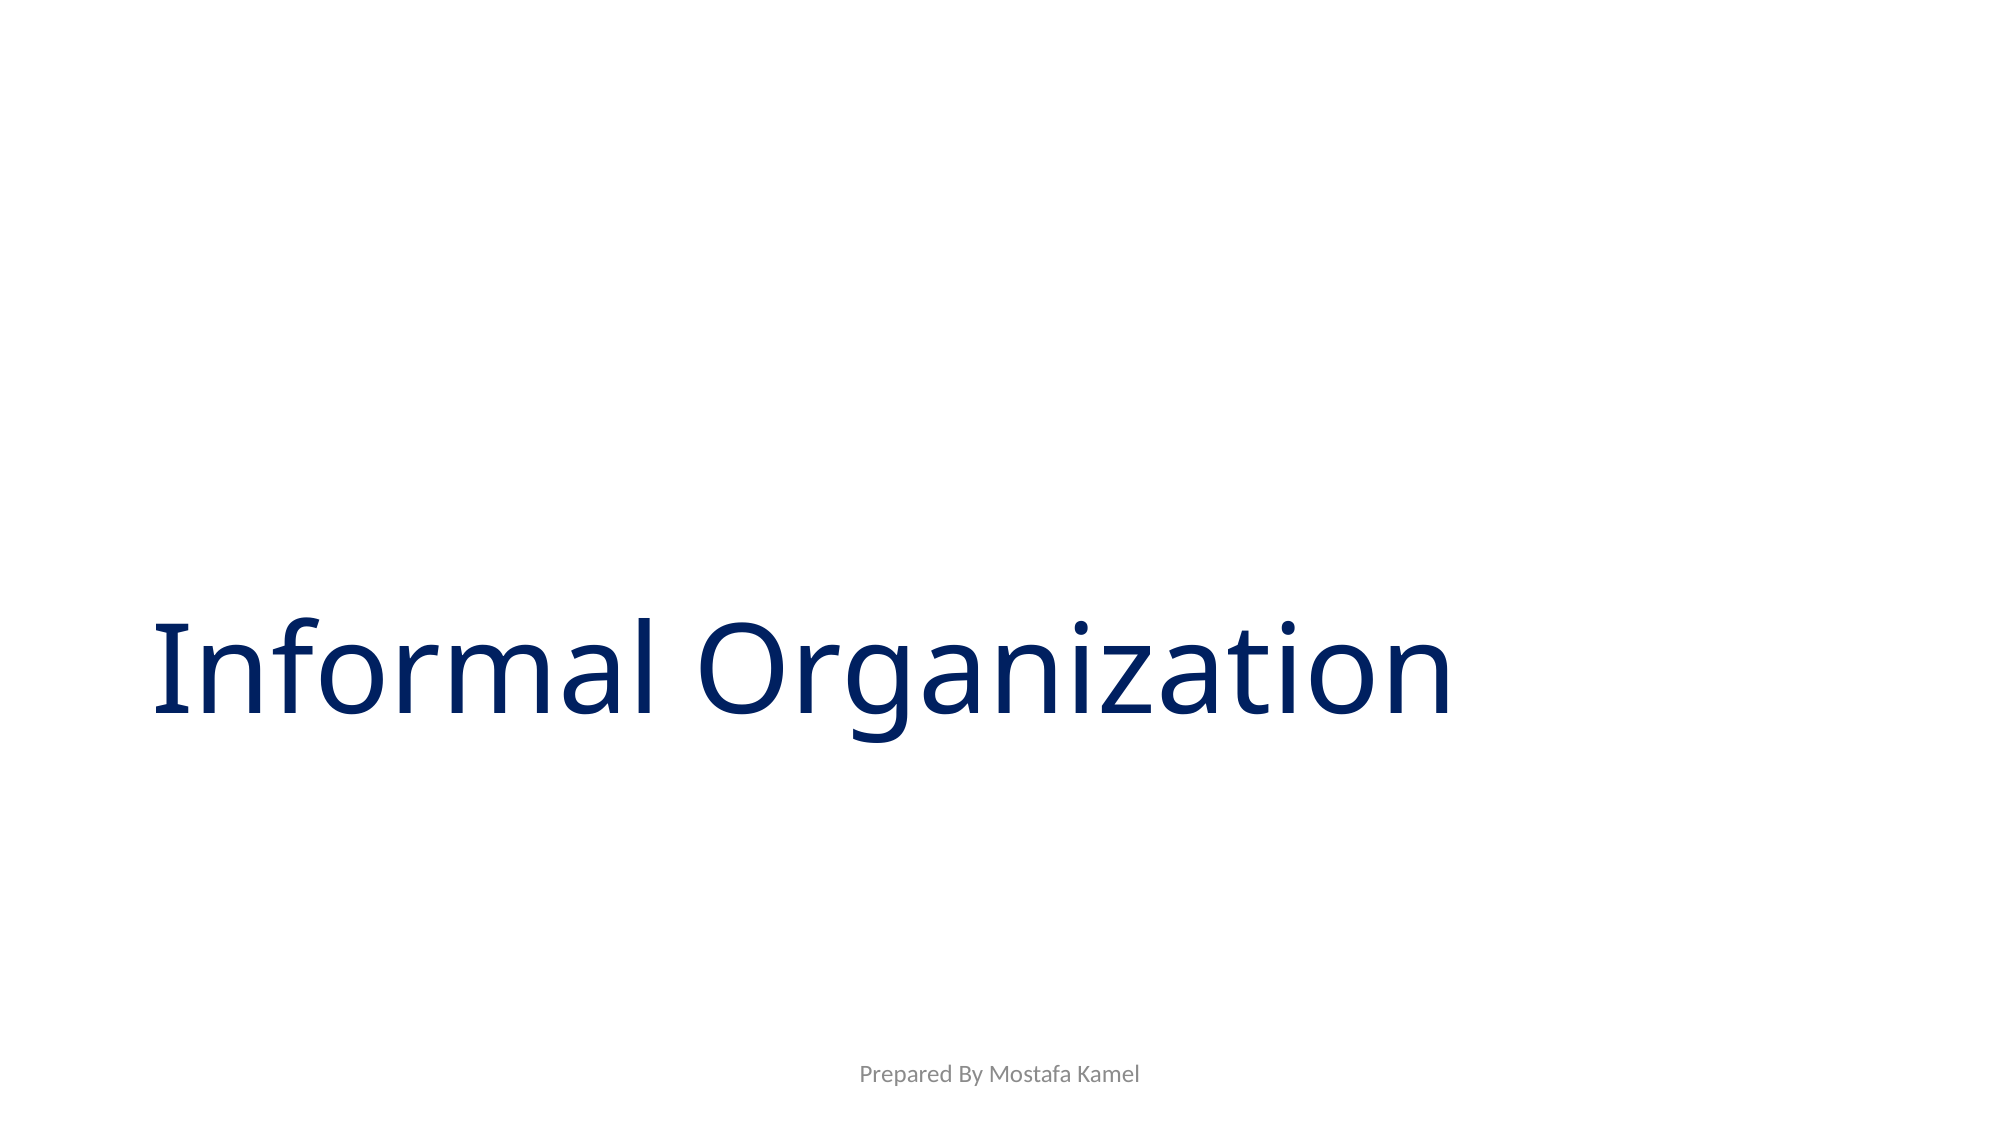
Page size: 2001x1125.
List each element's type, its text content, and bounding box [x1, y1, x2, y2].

footer Prepared By Mostafa Kamel [662, 1042, 1338, 1103]
title Informal Organization [136, 280, 1862, 749]
